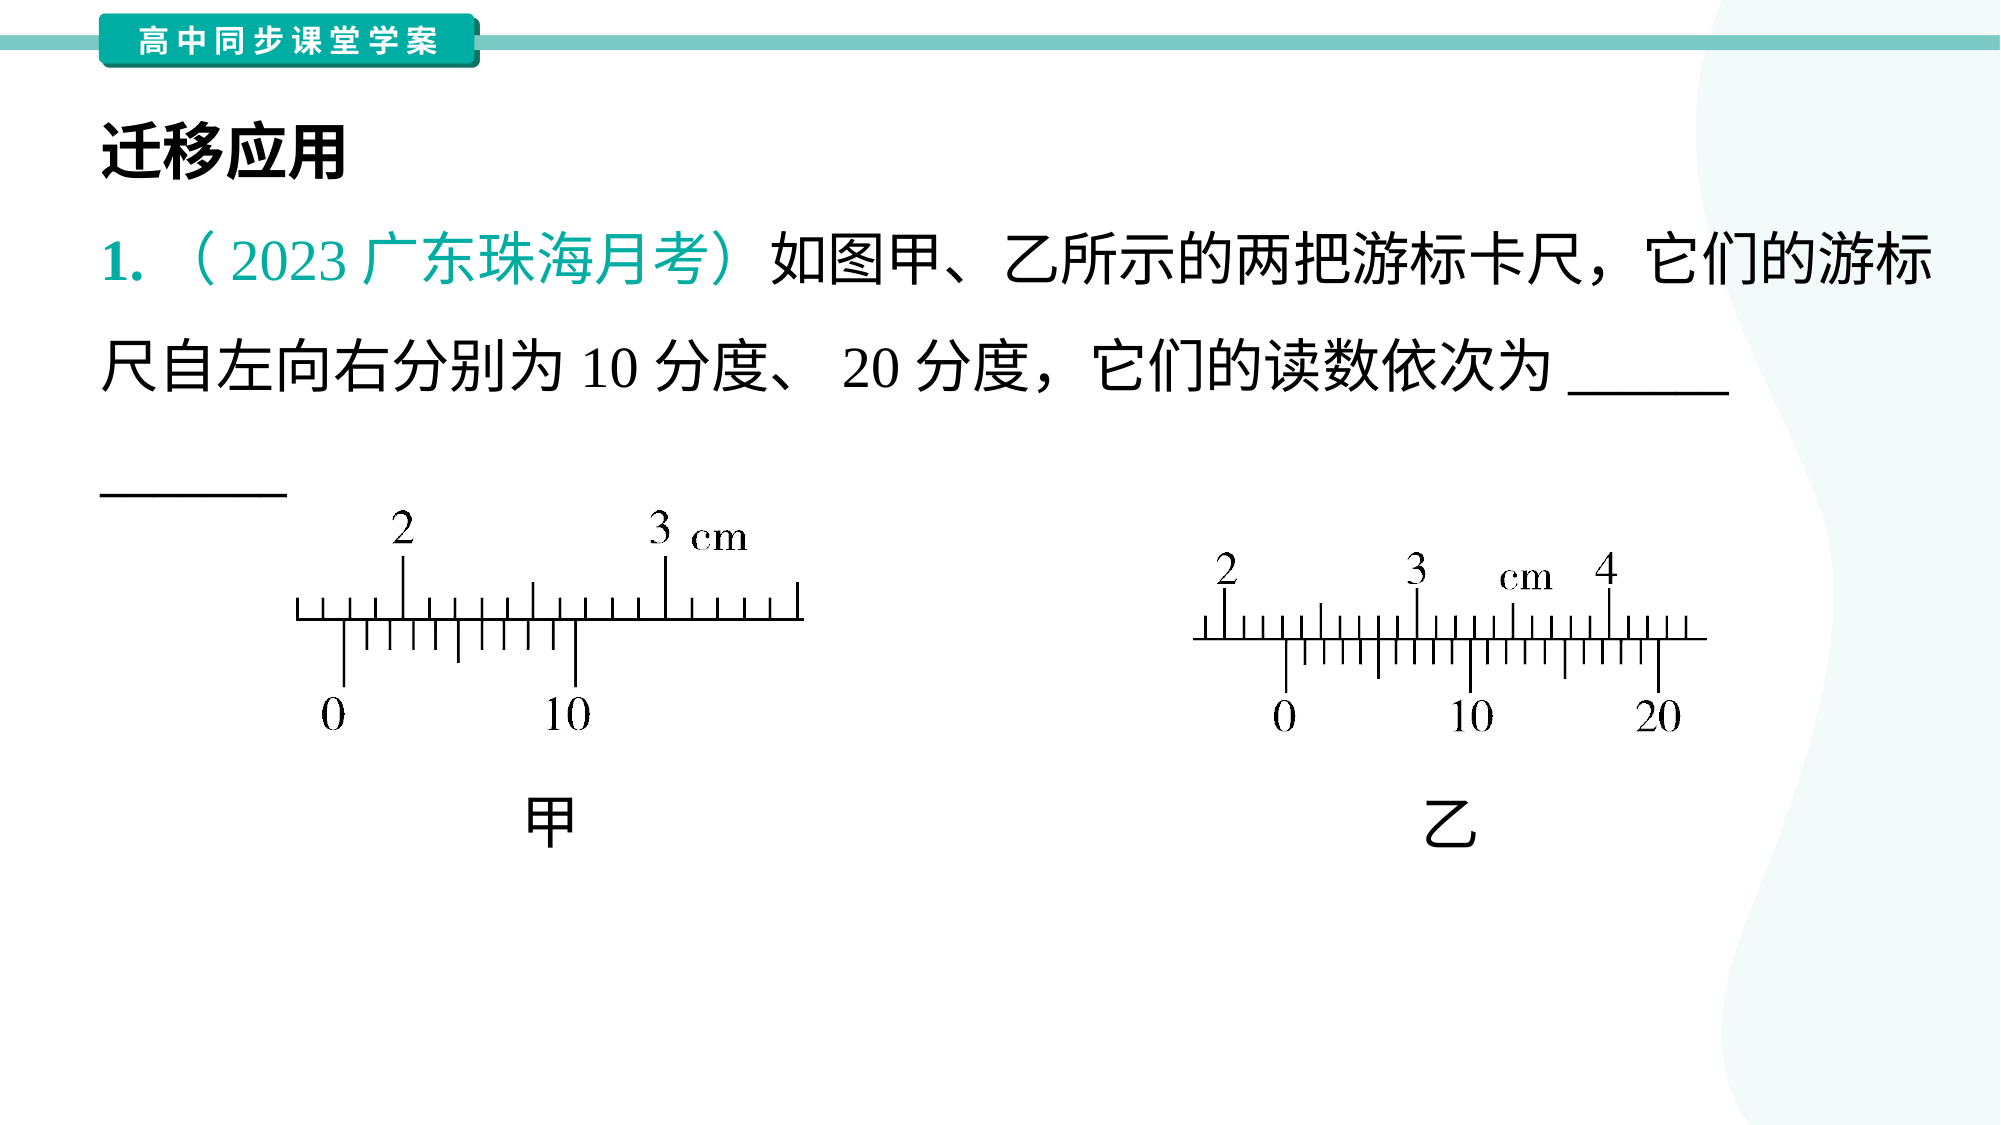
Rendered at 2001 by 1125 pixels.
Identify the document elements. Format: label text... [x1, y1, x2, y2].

text_box 甲 [514, 750, 587, 914]
picture [0, 0, 2000, 1125]
text_box 乙 [1414, 752, 1487, 916]
text_box 迁移应用 [100, 76, 1899, 248]
